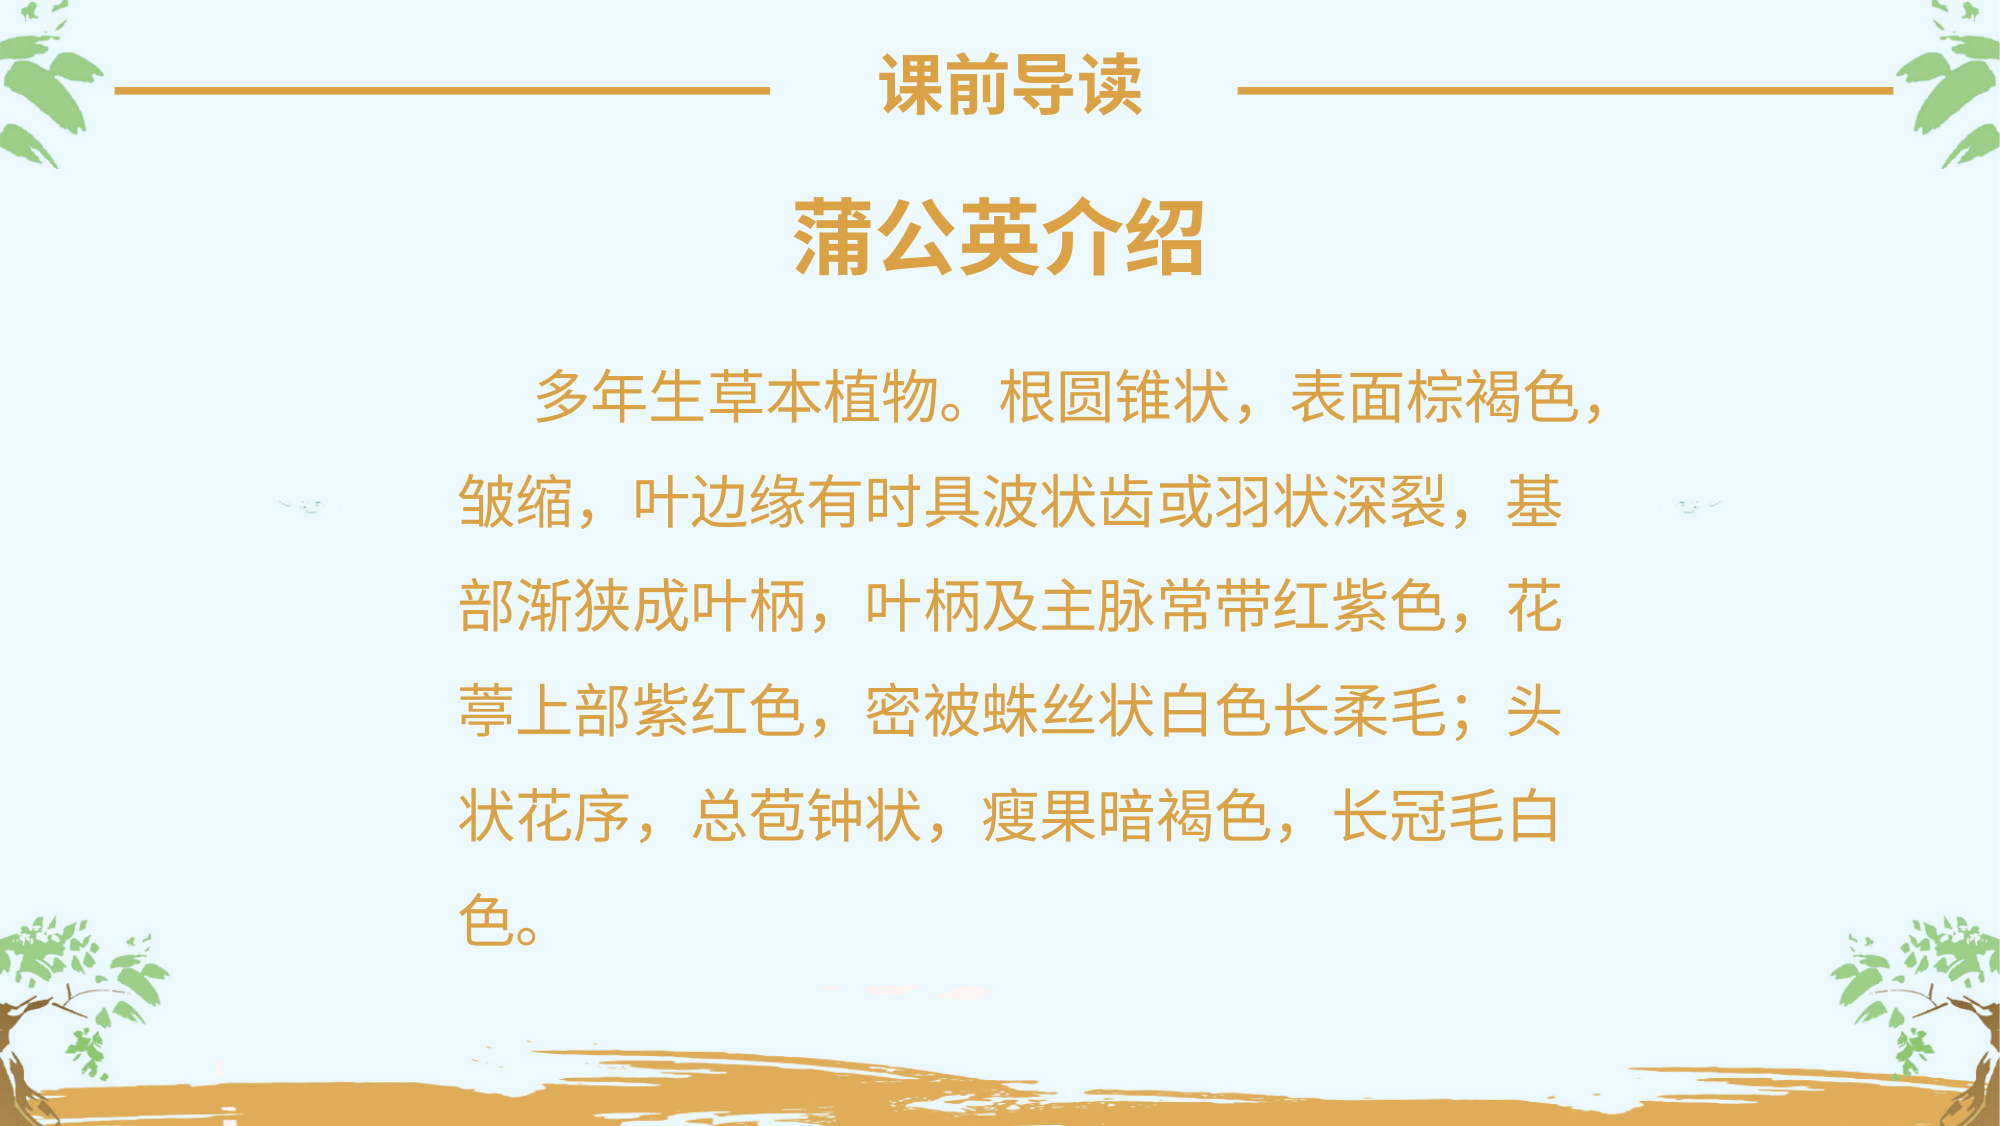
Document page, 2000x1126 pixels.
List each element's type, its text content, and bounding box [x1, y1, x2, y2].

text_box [114, 41, 1894, 124]
text_box 多年生草本植物。根圆锥状，表面棕褐色，皱缩，叶边缘有时具波状齿或羽状深裂，基部渐狭成叶柄，叶柄及主脉常带红紫色，花葶上部紫红色，密被蛛丝状白色长柔毛；头状花序，总苞钟状，瘦果暗褐色，长冠毛白色。 [442, 317, 1624, 962]
text_box 蒲公英介绍 [747, 177, 1253, 293]
picture [0, 0, 2000, 1126]
